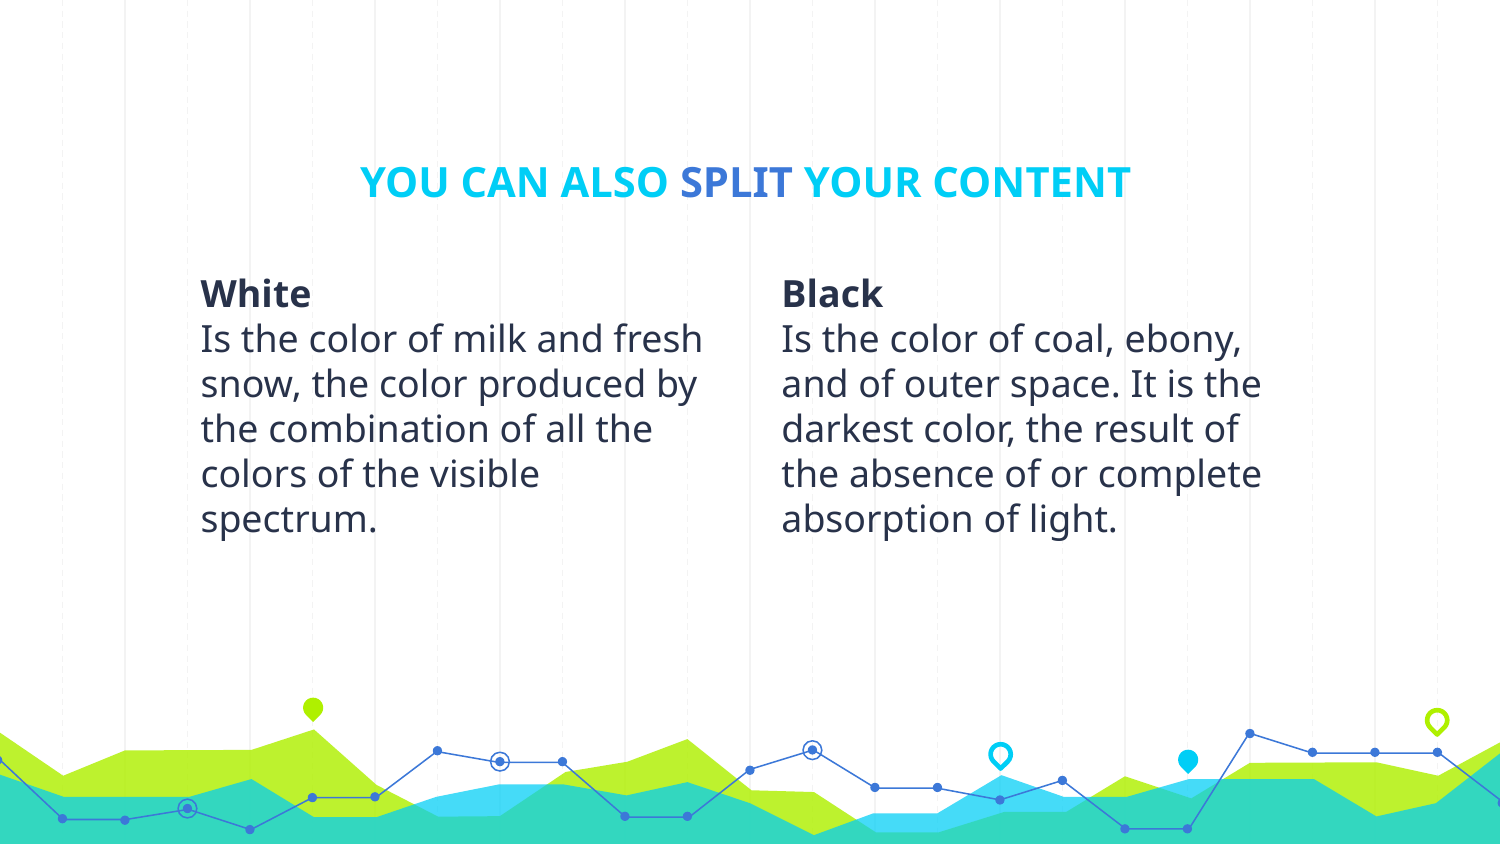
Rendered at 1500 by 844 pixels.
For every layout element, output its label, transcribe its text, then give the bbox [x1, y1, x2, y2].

list Black Is the color of coal, ebony, and of outer space. It is the darkest color, the result of the absence of or complete absorption of light. [766, 254, 1315, 693]
list White Is the color of milk and fresh snow, the color produced by the combination of all the colors of the visible spectrum. [185, 254, 734, 693]
title YOU CAN ALSO SPLIT YOUR CONTENT [171, 103, 1320, 222]
